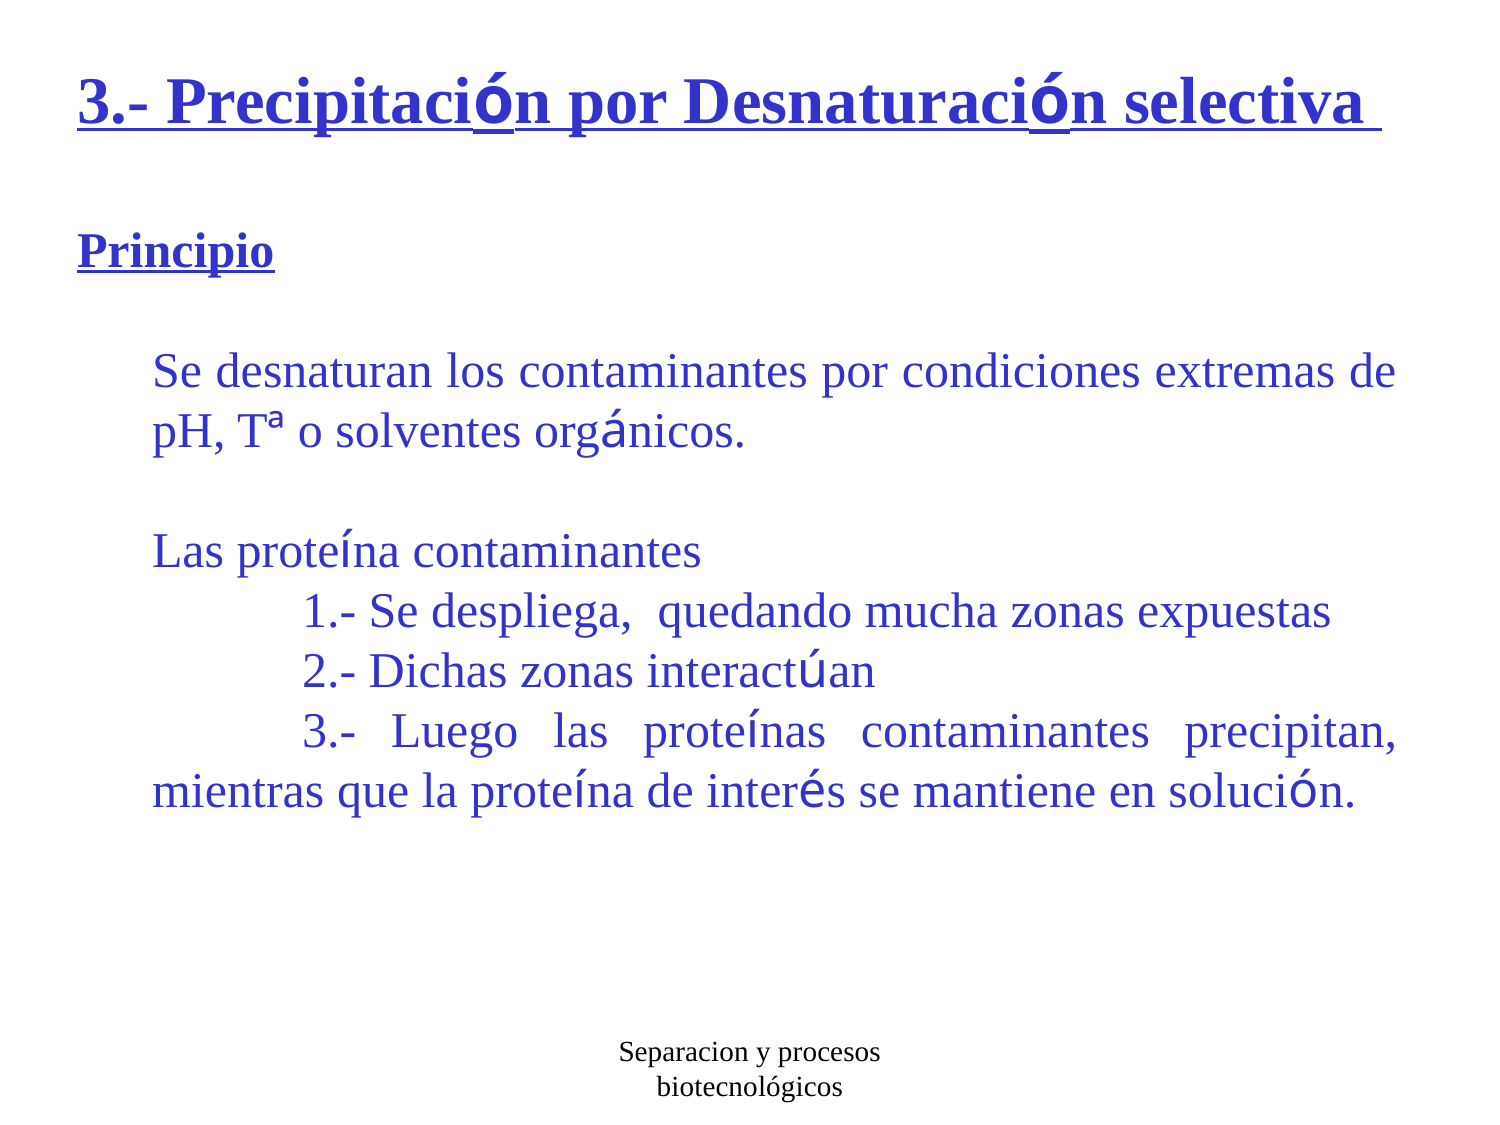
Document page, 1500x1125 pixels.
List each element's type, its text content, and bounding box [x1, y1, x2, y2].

text_box [734, 994, 1213, 1070]
footer Separacion y procesos biotecnológicos [512, 1024, 988, 1101]
text_box 3.- Precipitación por Desnaturación selectiva Principio Se desnaturan los contaminantes por condiciones extremas de pH, Tª o solventes orgánicos. Las proteína contaminantes 1.- Se despliega, quedando mucha zonas expuestas 2.- Dichas zonas interactúan 3.- Luego las proteínas contaminantes precipitan, mientras que la proteína de interés se mantiene en solución. [62, 49, 1413, 825]
